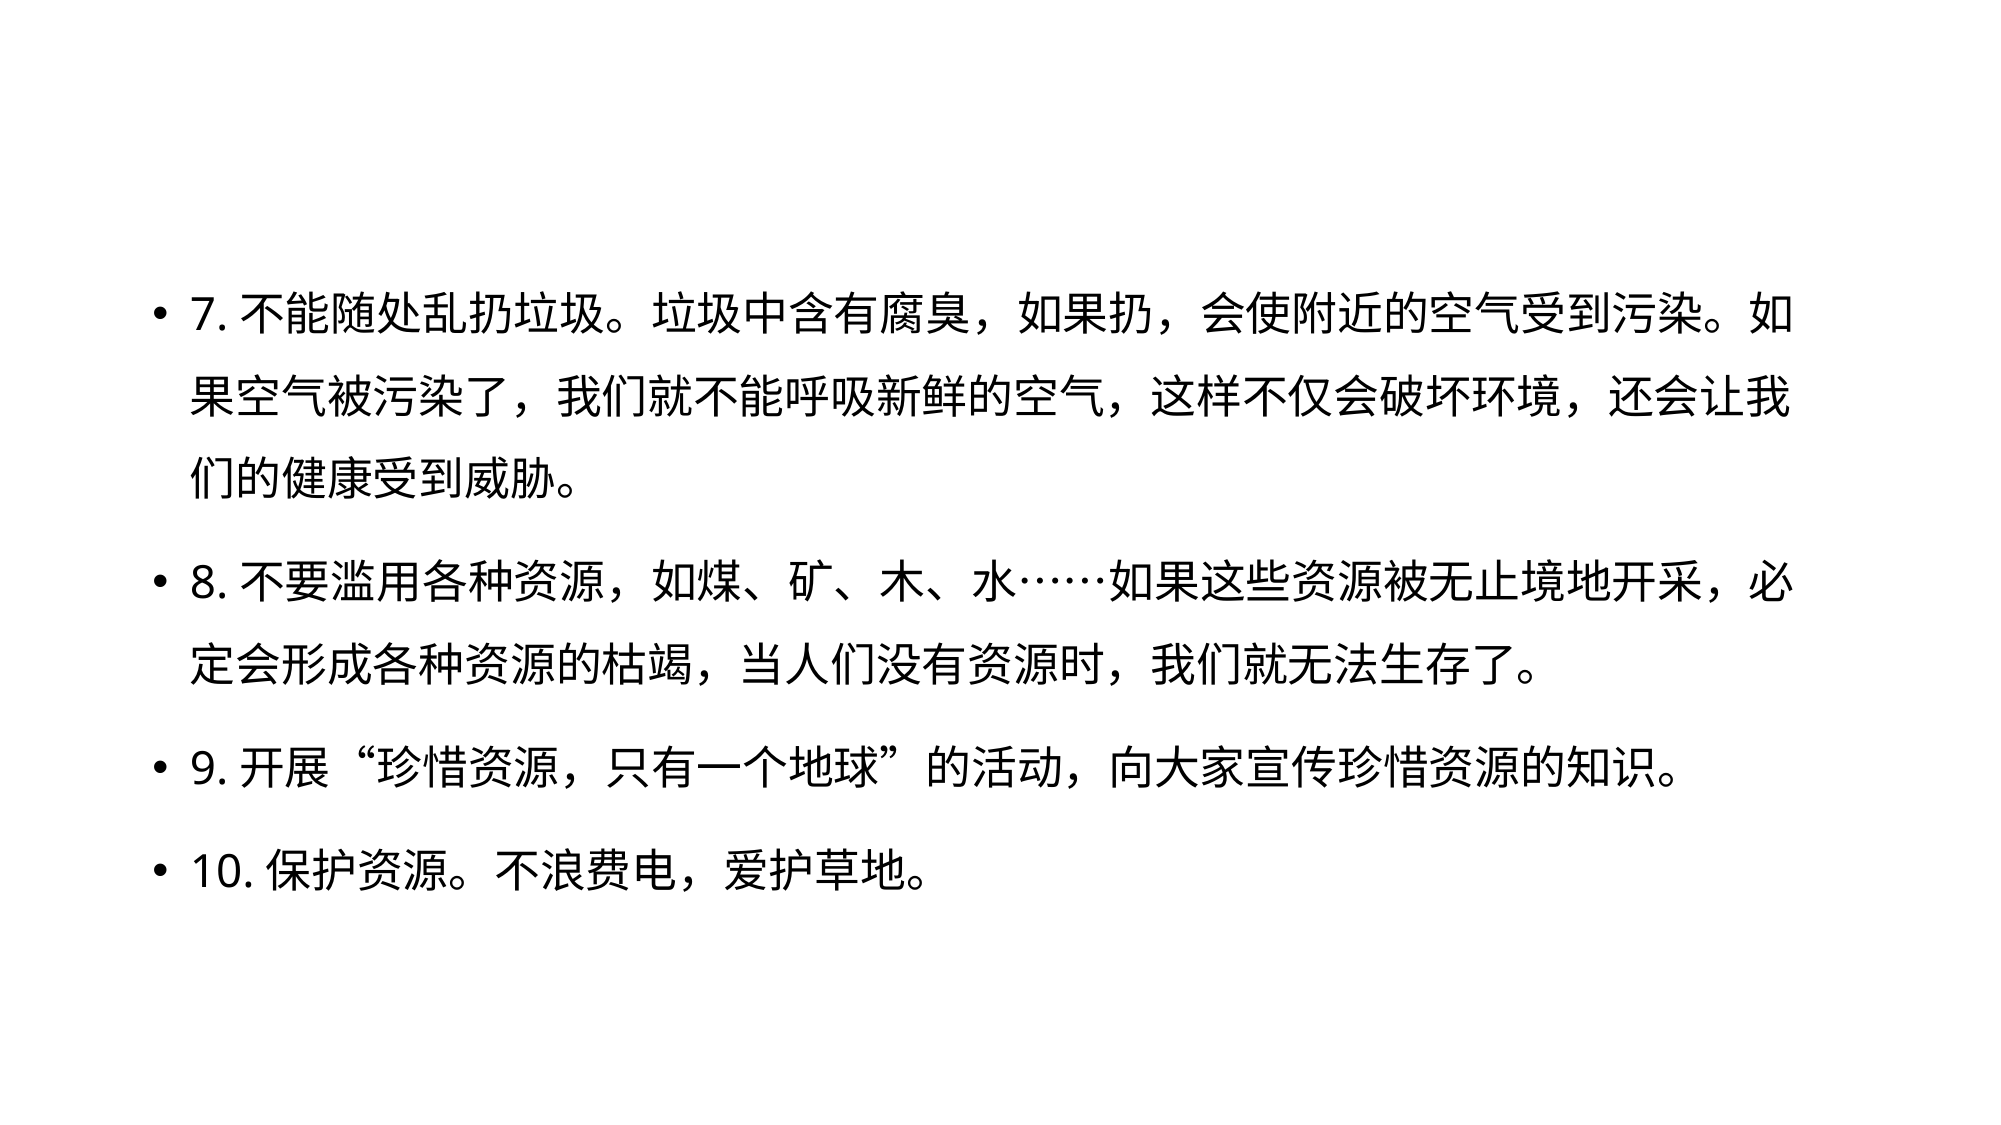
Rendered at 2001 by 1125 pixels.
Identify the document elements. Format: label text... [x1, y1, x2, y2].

list 7.不能随处乱扔垃圾。垃圾中含有腐臭，如果扔，会使附近的空气受到污染。如果空气被污染了，我们就不能呼吸新鲜的空气，这样不仅会破坏环境，还会让我们的健康受到威胁。 8.不要滥用各种资源，如煤、矿、木、水……如果这些资源被无止境地开采，必定会形成各种资源的枯竭，当人们没有资源时，我们就无法生存了。 9.开展“珍惜资源，只有一个地球”的活动，向大家宣传珍惜资源的知识。 10.保护资源。不浪费电，爱护草地。 [137, 249, 1828, 876]
